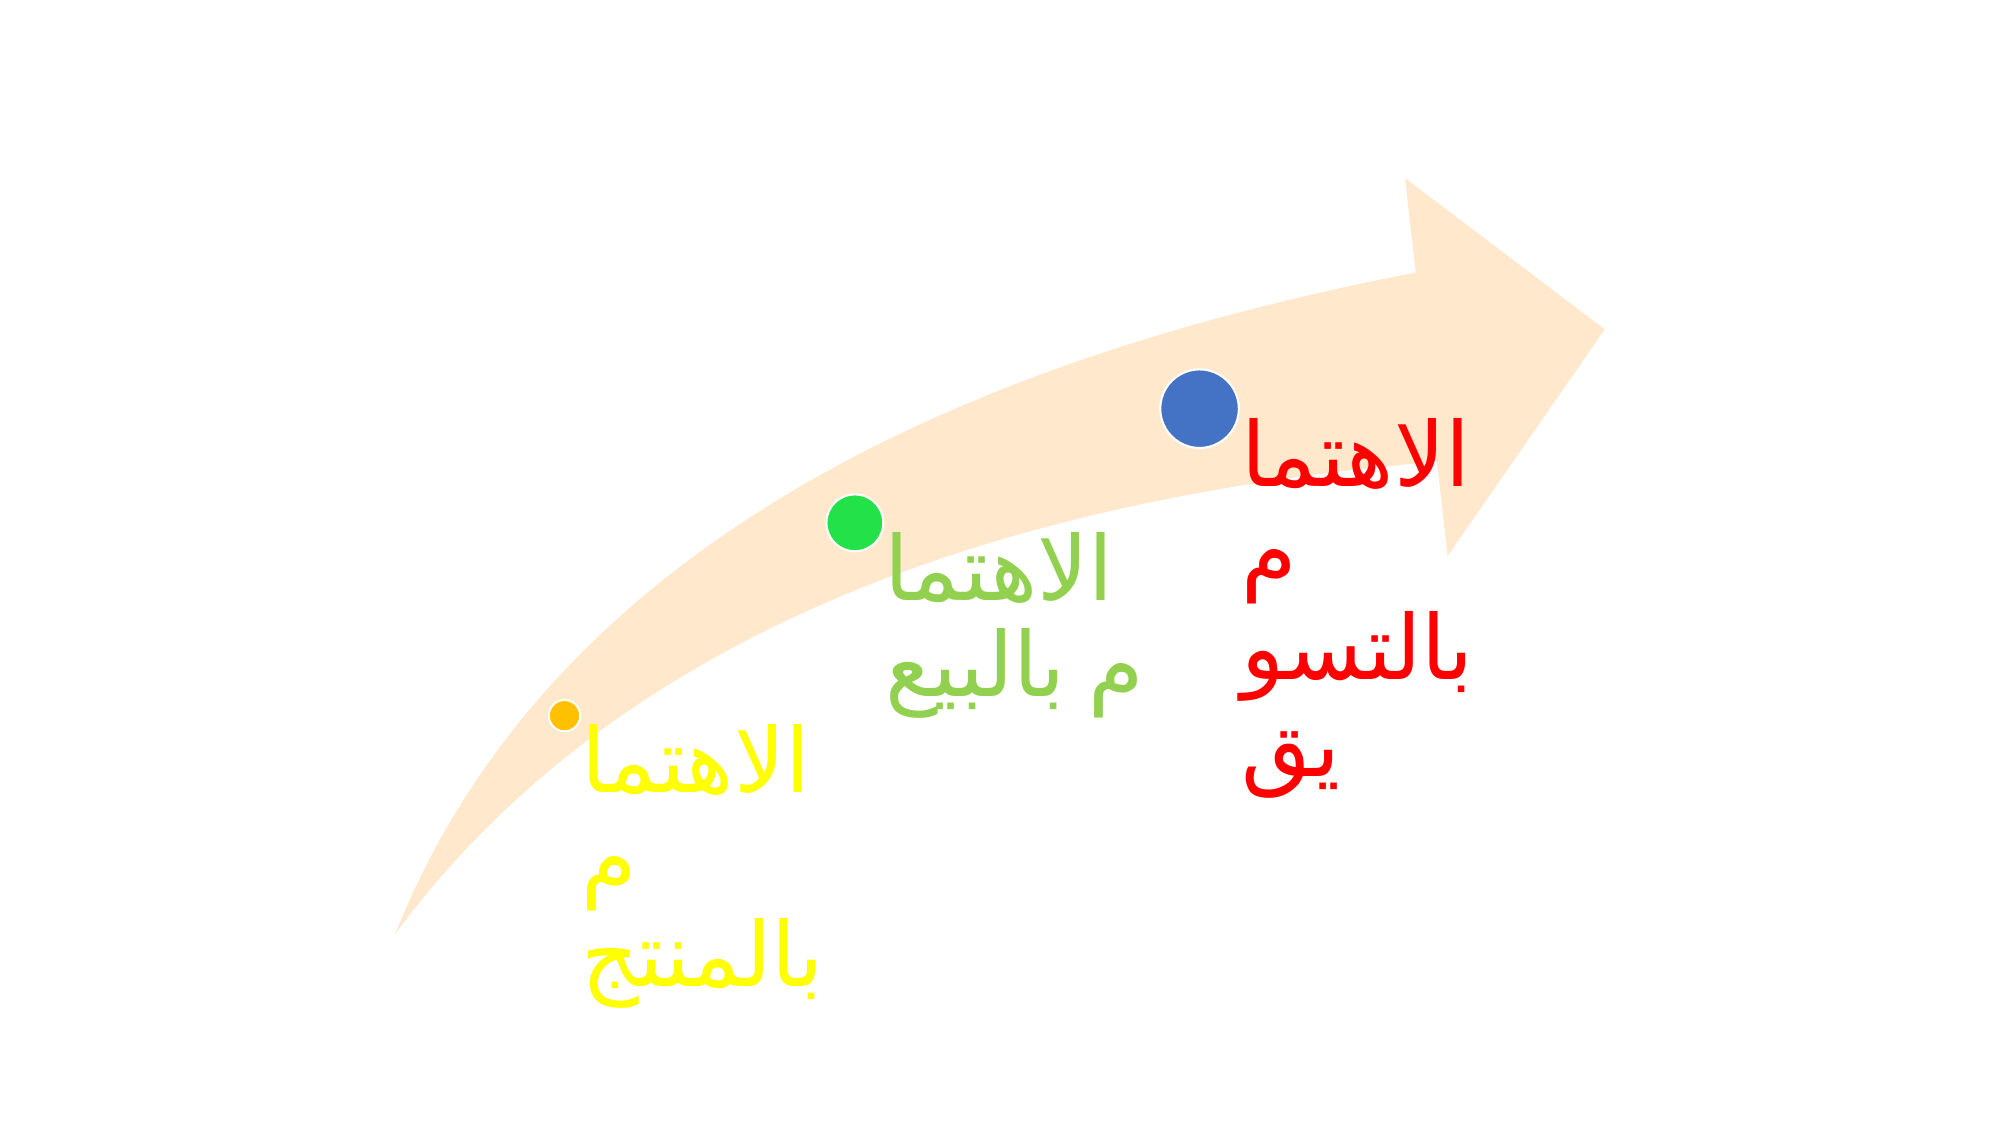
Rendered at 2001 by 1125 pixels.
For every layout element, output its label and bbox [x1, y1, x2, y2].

text_box [324, 178, 1675, 935]
